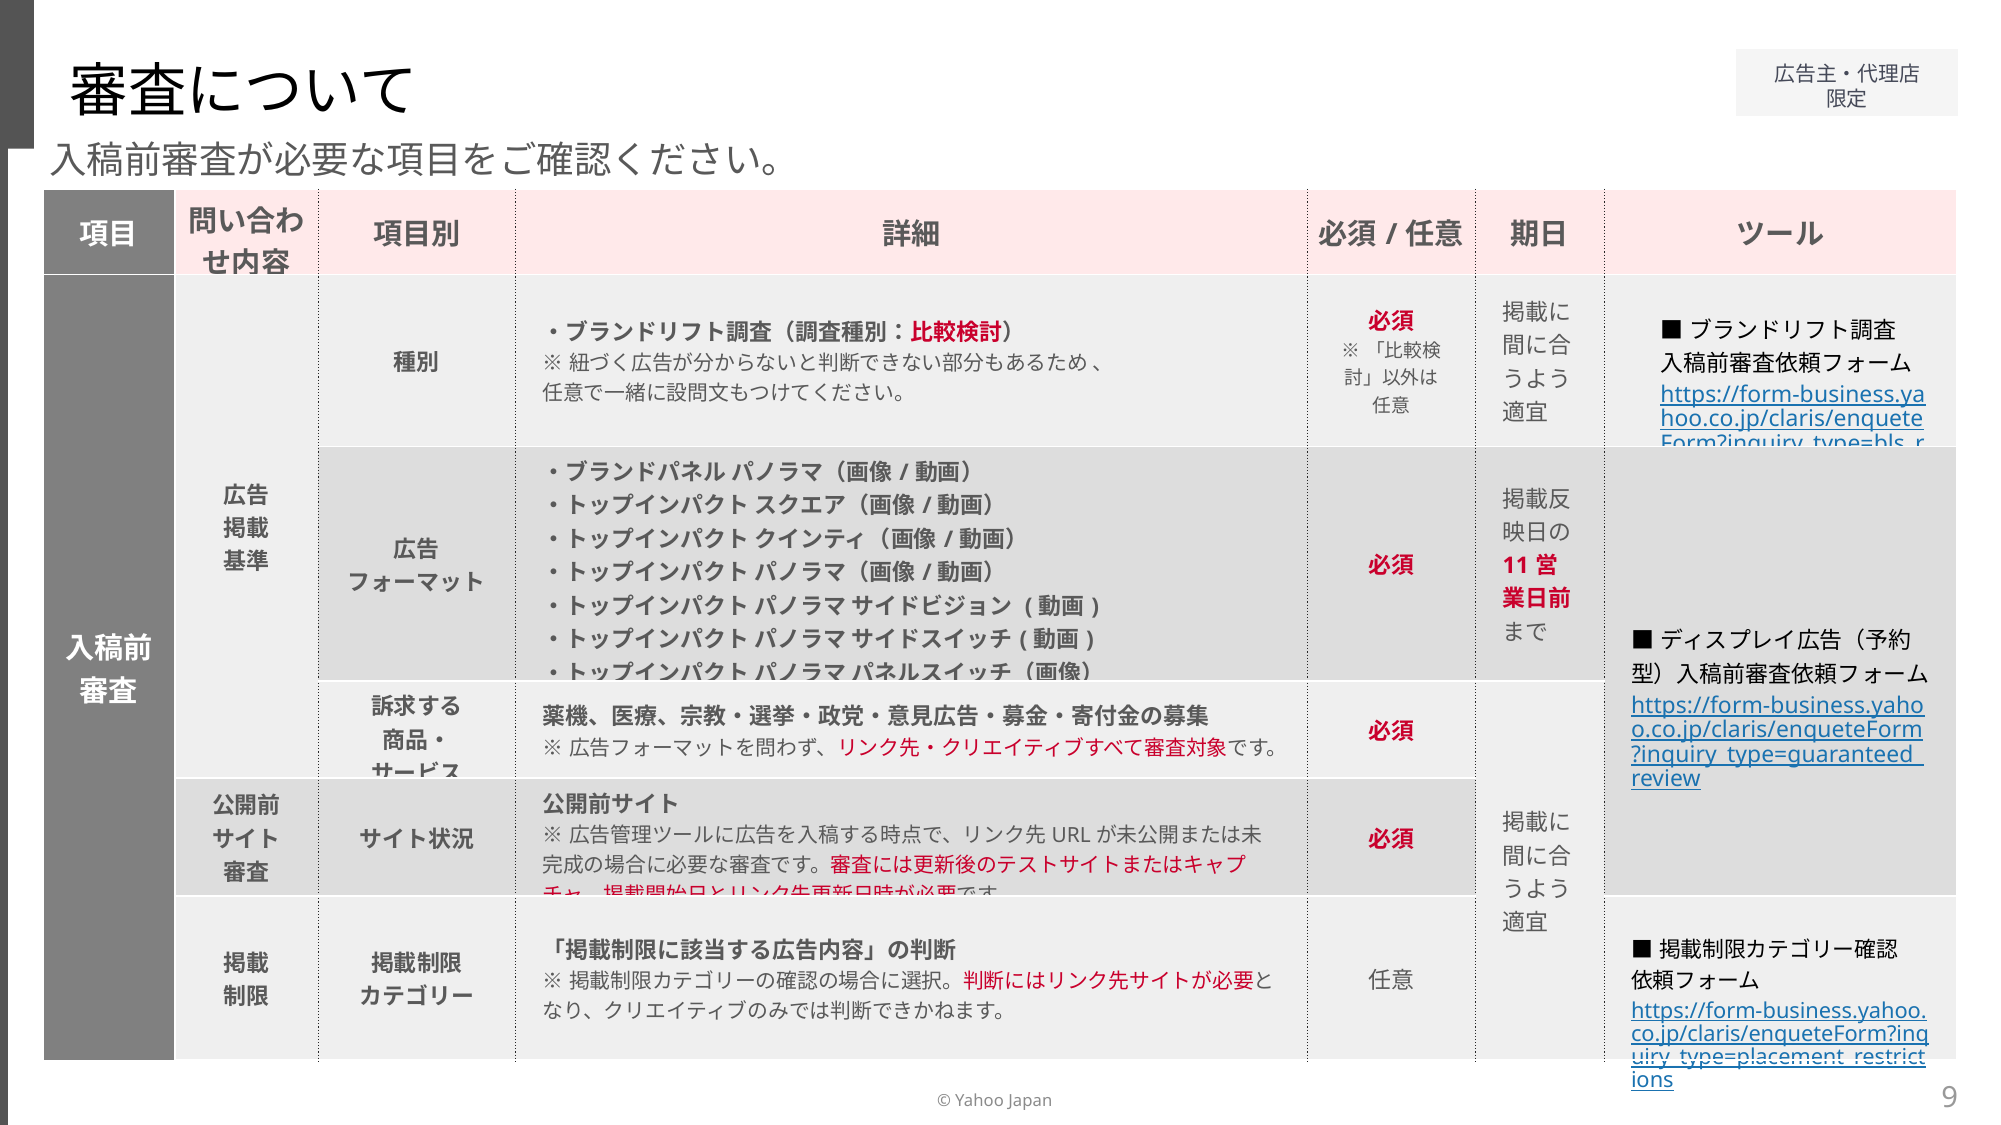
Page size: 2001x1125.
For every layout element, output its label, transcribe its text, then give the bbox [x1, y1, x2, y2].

table_cell 訴求する 商品・ サービス [318, 682, 516, 777]
table_cell 掲載反映日の11営業日前 まで [1476, 447, 1604, 680]
table_header 問い合わせ内容 [176, 190, 318, 274]
table_header 詳細 [516, 190, 1307, 274]
table_cell 掲載制限 カテゴリー [318, 897, 516, 1059]
table_cell ■ブランドリフト調査 入稿前審査依頼フォーム https://form-business.yahoo.co.jp/claris/enqueteForm?inquiry_type=bls_review [1604, 275, 1956, 446]
table_cell 必須 [1307, 779, 1476, 895]
slide_number 9 [1803, 1070, 1973, 1125]
table_cell ・ブランドリフト調査（調査種別：比較検討） ※紐づく広告が分からないと判断できない部分もあるため 、 任意で一緒に設問文もつけてください。 [516, 275, 1307, 446]
table_header 期日 [1476, 190, 1604, 274]
table_header ツール [1604, 190, 1956, 274]
table_cell 掲載に 間に合うよう適宜 [1476, 275, 1604, 446]
table_cell ・ブランドパネル パノラマ（画像/動画） ・トップインパクト スクエア（画像/動画） ・トップインパクト クインティ（画像/動画） ・トップインパクト パノラマ（画像/動画） ・トップインパクト パノラマ サイドビジョン (動画) ・トップインパクト パノラマ サイドスイッチ(動画) ・トップインパクト パノラマ パネルスイッチ（画像） ・トップインパクト プライムディスプレイ ダブル（画像/動画） [516, 447, 1307, 680]
table_cell 掲載に 間に合うよう適宜 [1476, 682, 1604, 1059]
table_cell サイト状況 [318, 779, 516, 895]
table_cell 種別 [318, 275, 516, 446]
text_box 入稿前審査が必要な項目をご確認ください。 [34, 128, 1854, 189]
table_cell 必須 [1307, 447, 1476, 680]
table_cell 任意 [1307, 897, 1476, 1059]
list 審査について [54, 21, 1656, 128]
table_cell ■ディスプレイ広告（予約型）入稿前審査依頼フォーム https://form-business.yahoo.co.jp/claris/enqueteForm?inquiry_type=guaranteed_review [1604, 447, 1956, 895]
table_cell 「掲載制限に該当する広告内容」の判断 ※掲載制限カテゴリーの確認の場合に選択。判断にはリンク先サイトが必要となり、クリエイティブのみでは判断できかねます。 [516, 897, 1307, 1059]
table_cell 薬機、医療、宗教・選挙・政党・意見広告・募金・寄付金の募集 ※広告フォーマットを問わず、リンク先・クリエイティブすべて審査対象です。 [516, 682, 1307, 777]
table_cell 必須 ※「比較検討」以外は 任意 [1307, 275, 1476, 446]
table_cell 公開前 サイト審査 [176, 779, 318, 895]
table_cell 公開前サイト ※広告管理ツールに広告を入稿する時点で、リンク先URLが未公開または未完成の場合に必要な審査です。審査には更新後のテストサイトまたはキャプチャ、掲載開始日とリンク先更新日時が必要です。 [516, 779, 1307, 895]
table_cell 掲載 制限 [176, 897, 318, 1059]
table_cell 必須 [1307, 682, 1476, 777]
table_cell 入稿前審査 [44, 275, 174, 1060]
table_cell 広告 フォーマット [318, 447, 516, 680]
table_cell 広告 掲載 基準 [176, 275, 318, 777]
table_header 項目別 [318, 190, 516, 274]
table_cell ■掲載制限カテゴリー確認 依頼フォーム https://form-business.yahoo.co.jp/claris/enqueteForm?inquiry_type=placement_restrictions [1604, 897, 1956, 1059]
table_header 項目 [44, 190, 174, 274]
table_header 必須/任意 [1307, 190, 1476, 274]
